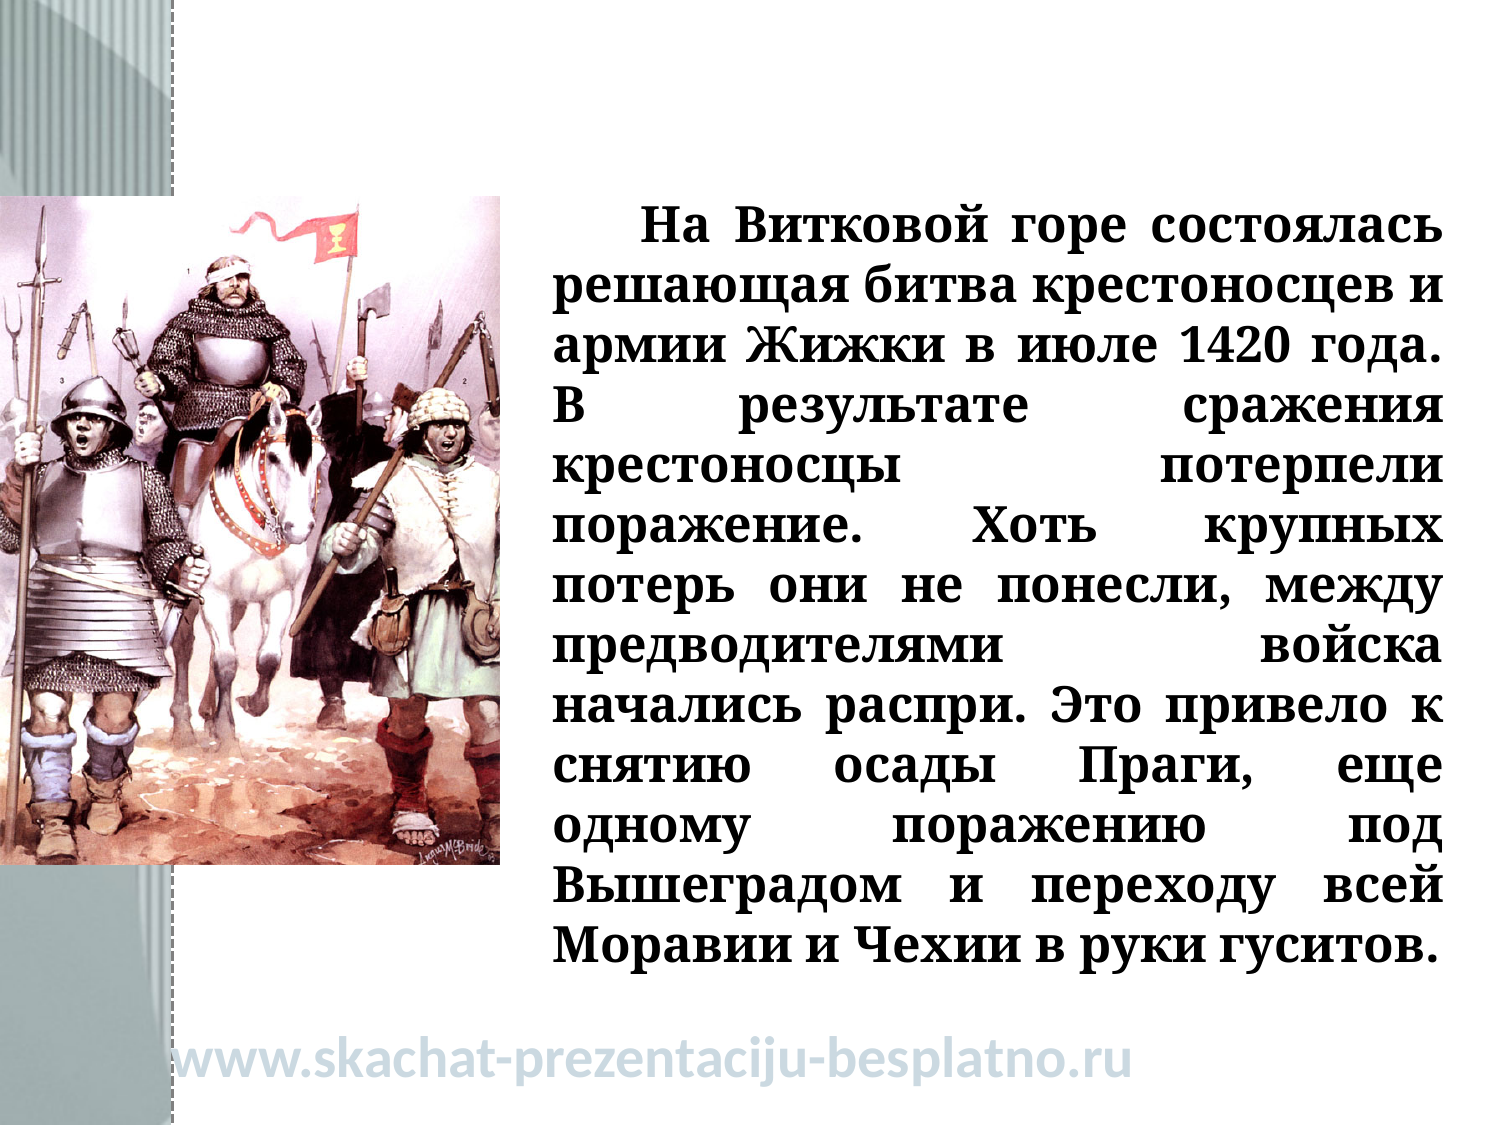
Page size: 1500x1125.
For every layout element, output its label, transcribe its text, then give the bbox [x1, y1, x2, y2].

text_box www.skachat-prezentaciju-besplatno.ru [41, 1011, 1264, 1097]
picture [0, 0, 501, 1125]
list На Витковой горе состоялась решающая битва крестоносцев и армии Жижки в июле 1420 года. В результате сражения крестоносцы потерпели поражение. Хоть крупных потерь они не понесли, между предводителями войска начались распри. Это привело к снятию осады Праги, еще одному поражению под Вышеградом и переходу всей Моравии и Чехии в руки гуситов. [537, 184, 1459, 1012]
